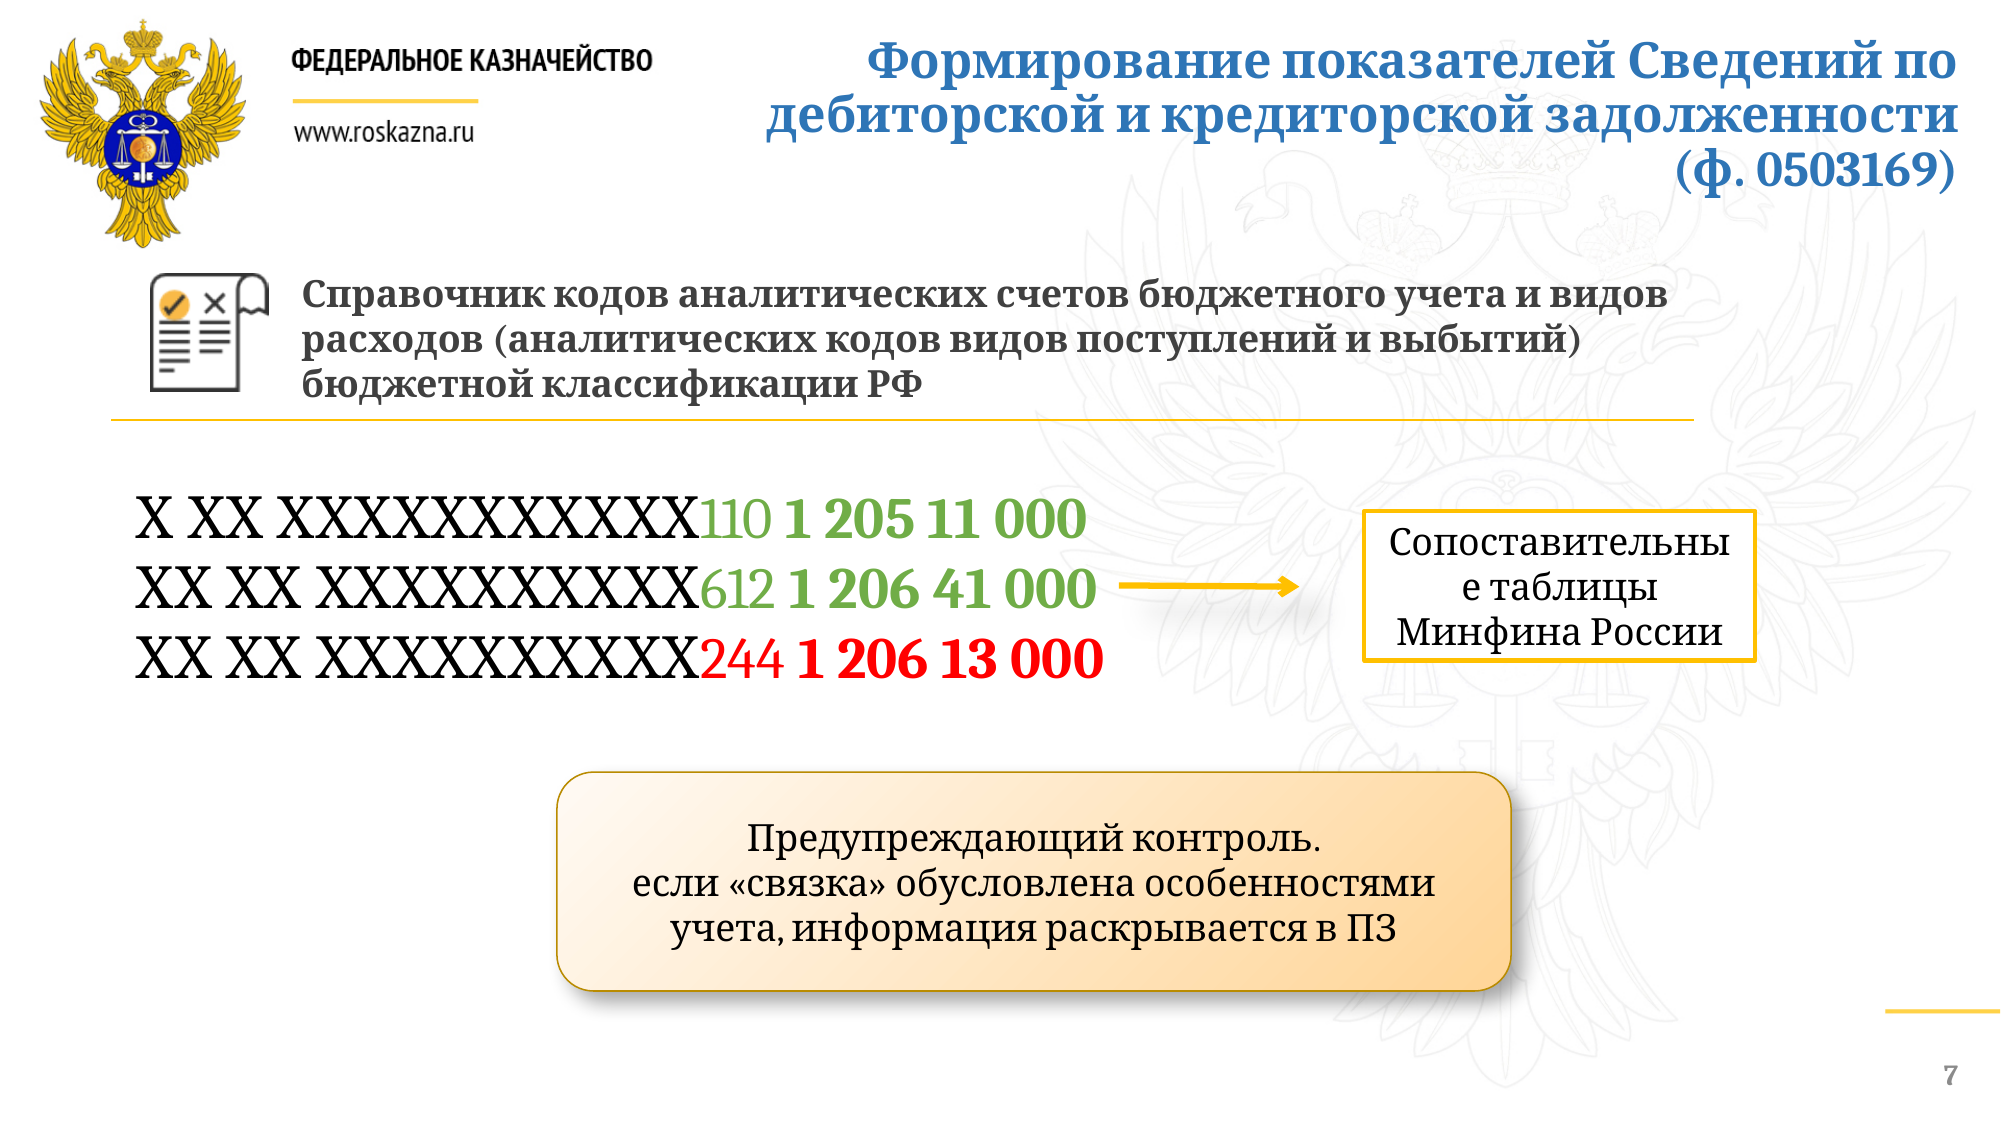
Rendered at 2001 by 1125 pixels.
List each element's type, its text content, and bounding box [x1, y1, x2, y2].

picture [0, 0, 2001, 1125]
text_box Х ХХ ХХХХХХХХХХХ110 1 205 11 000 ХХ ХХ ХХХХХХХХХХ612 1 206 41 000 ХХ ХХ ХХХХХХХХХХ244 1 206 13 000 [121, 473, 1119, 698]
text_box Сопоставительные таблицы Минфина России [1362, 509, 1757, 663]
text_box Справочник кодов аналитических счетов бюджетного учета и видов расходов (аналитических кодов видов поступлений и выбытий) бюджетной классификации РФ [286, 262, 1756, 413]
slide_number 7 [1523, 1043, 1974, 1104]
text_box Предупреждающий контроль. если «связка» обусловлена особенностями учета, информация раскрывается в ПЗ [556, 771, 1512, 992]
text_box Формирование показателей Сведений по дебиторской и кредиторской задолженности (ф. 0503169) [650, 28, 1974, 205]
